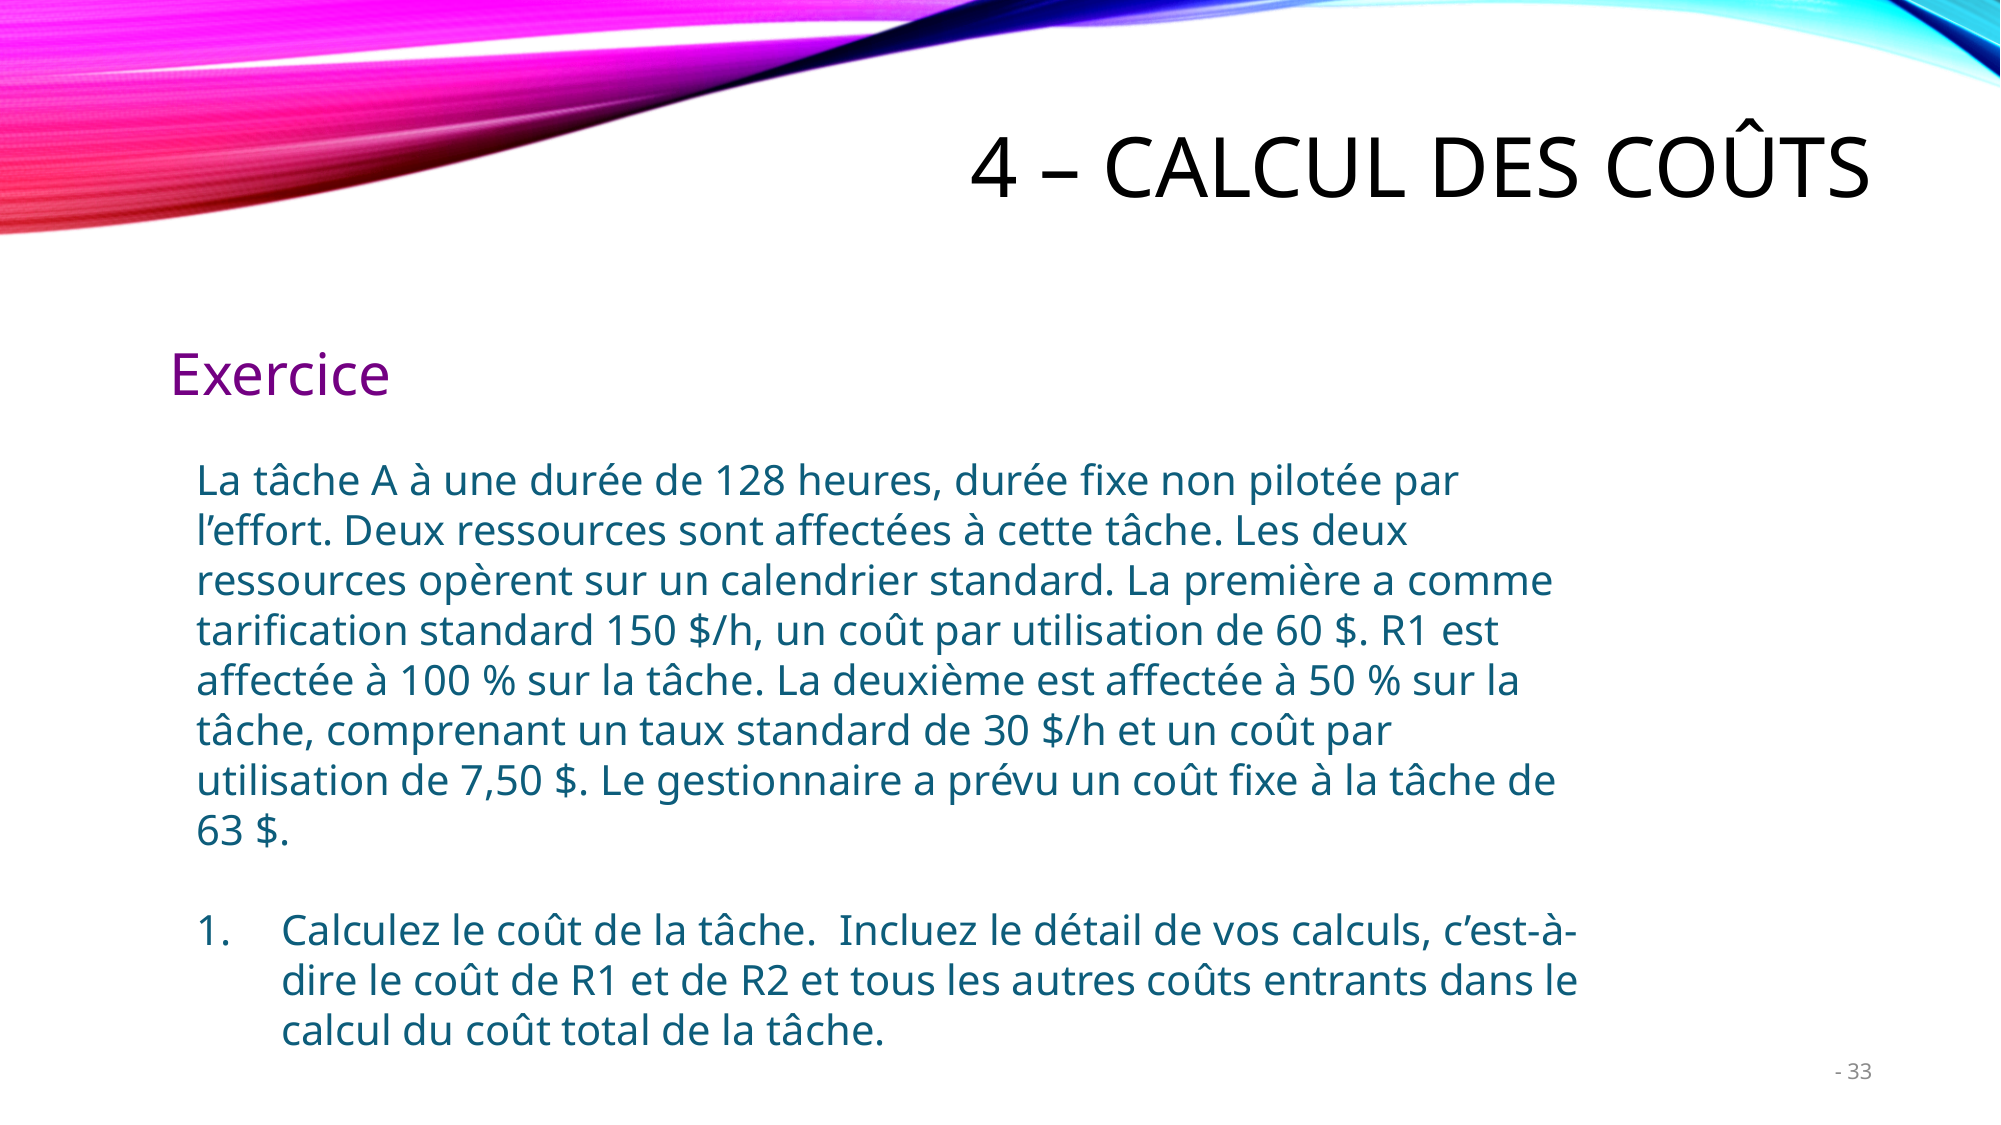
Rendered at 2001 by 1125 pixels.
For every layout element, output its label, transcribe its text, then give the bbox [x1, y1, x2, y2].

text_box La tâche A à une durée de 128 heures, durée fixe non pilotée par l’effort. Deux ressources sont affectées à cette tâche. Les deux ressources opèrent sur un calendrier standard. La première a comme tarification standard 150 $/h, un coût par utilisation de 60 $. R1 est affectée à 100 % sur la tâche. La deuxième est affectée à 50 % sur la tâche, comprenant un taux standard de 30 $/h et un coût par utilisation de 7,50 $. Le gestionnaire a prévu un coût fixe à la tâche de 63 $. Calculez le coût de la tâche. Incluez le détail de vos calculs, c’est-à-dire le coût de R1 et de R2 et tous les autres coûts entrants dans le calcul du coût total de la tâche. [182, 446, 1604, 1062]
picture [0, 0, 2000, 237]
title 4 – Calcul des coûts [638, 64, 1888, 277]
text_box Exercice [154, 259, 1841, 415]
picture [1890, 0, 2000, 75]
picture [1910, 0, 2000, 45]
slide_number 33 [1808, 1042, 1888, 1103]
